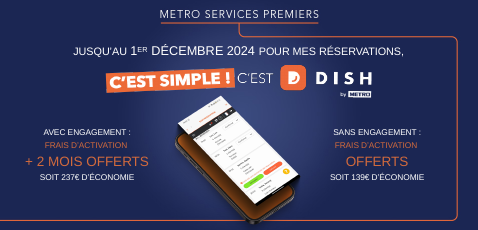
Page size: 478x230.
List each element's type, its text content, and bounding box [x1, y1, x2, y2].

subtitle AVEC ENGAGEMENT : FRAIS D’ACTIVATION + 2 MOIS OFFERTS SOIT 237€ D’ÉCONOMIE [0, 120, 160, 213]
text_box SANS ENGAGEMENT : FRAIS D’ACTIVATION OFFERTS SOIT 139€ D’ÉCONOMIE [324, 120, 456, 213]
title JUSQU’AU 1ER DÉCEMBRE 2024 POUR MES RÉSERVATIONS, [0, 37, 478, 67]
picture [0, 0, 478, 37]
picture [0, 59, 478, 230]
